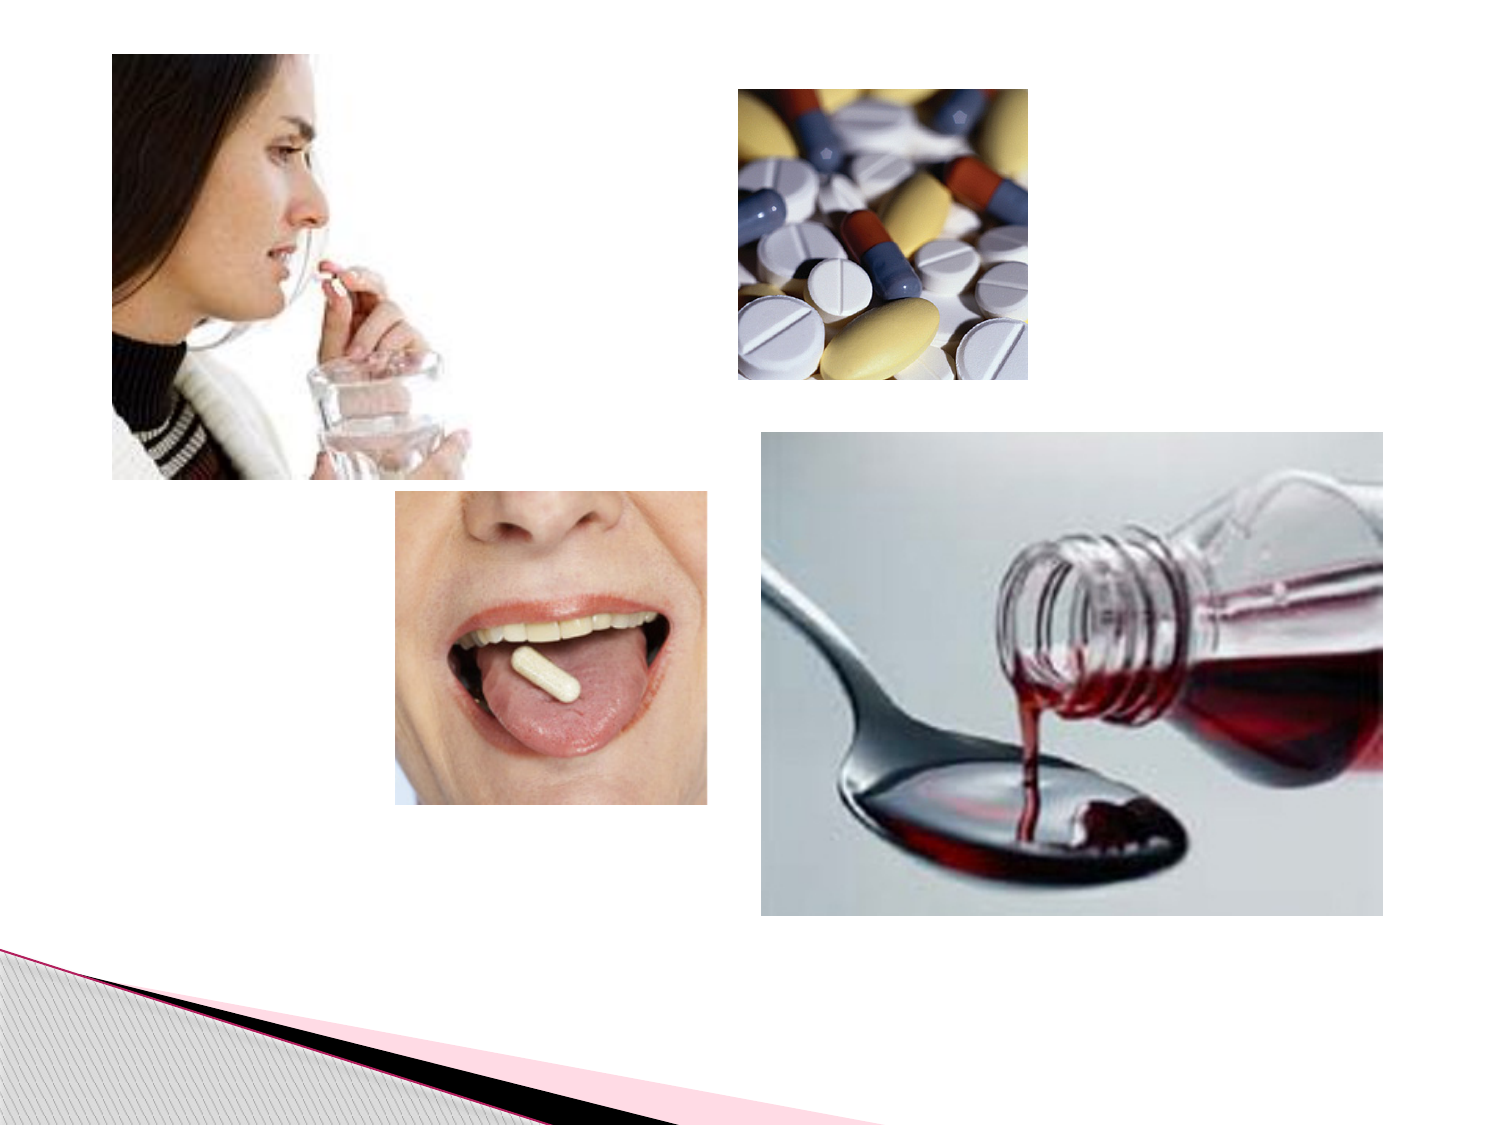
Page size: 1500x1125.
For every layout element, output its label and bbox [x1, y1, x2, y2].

picture [761, 432, 1383, 916]
picture [111, 54, 538, 481]
picture [737, 89, 1028, 380]
picture [395, 491, 709, 805]
